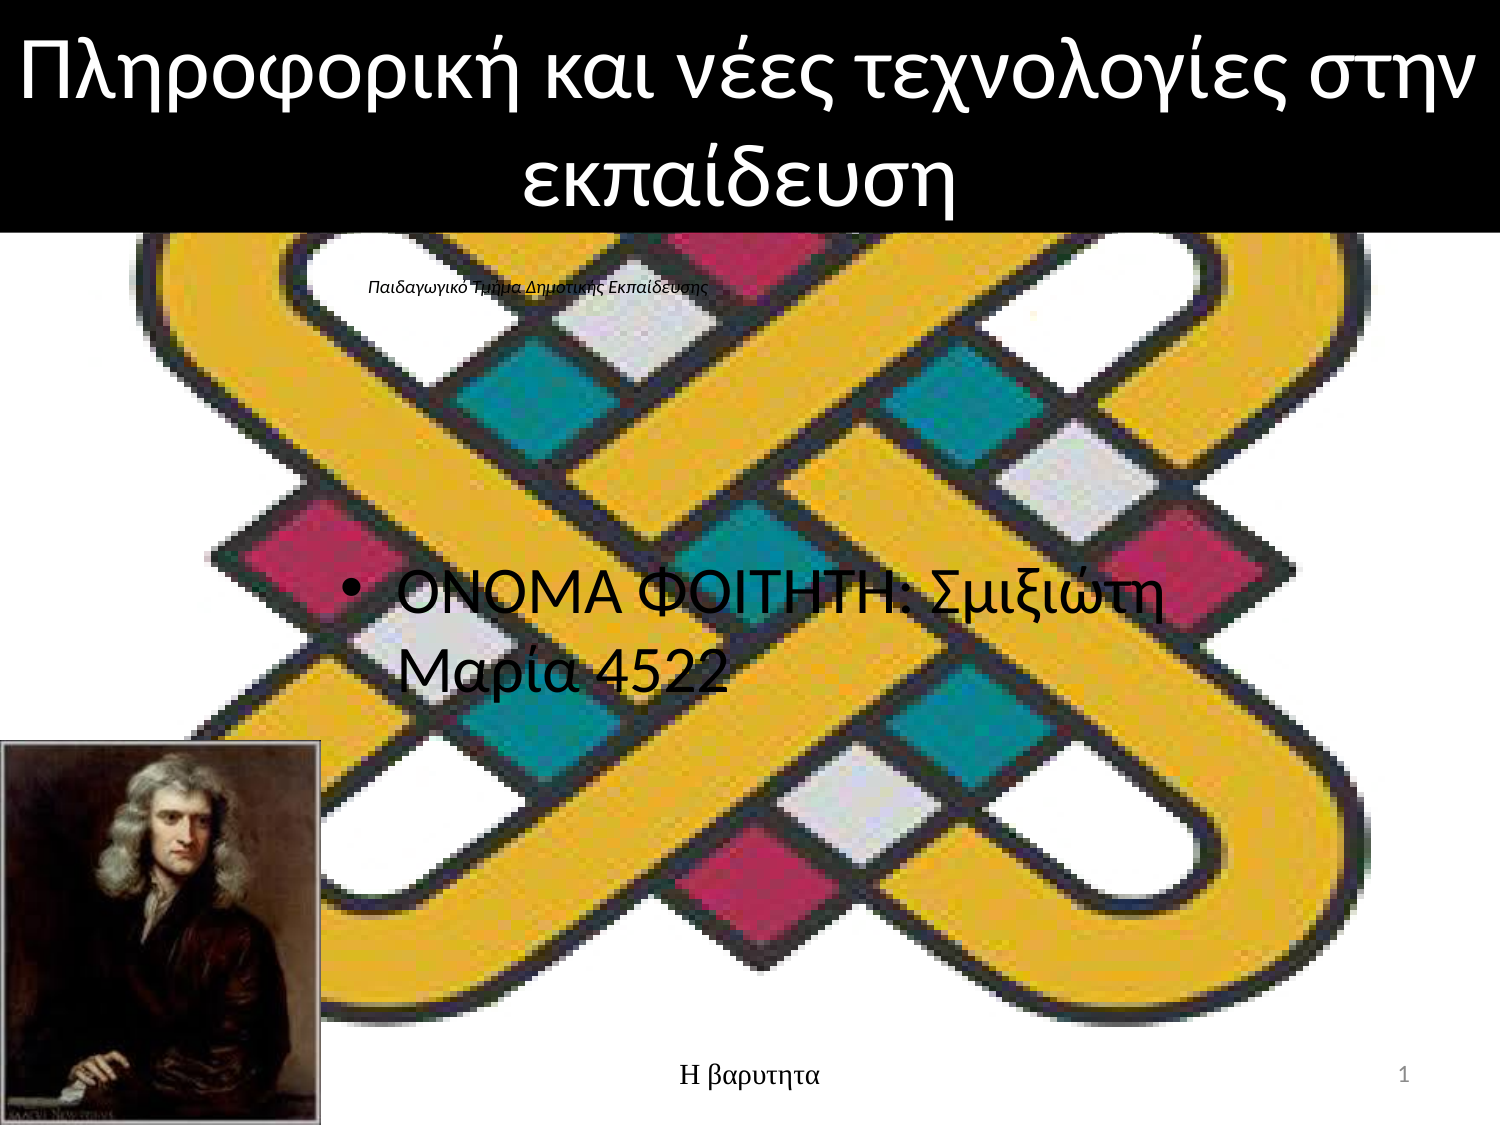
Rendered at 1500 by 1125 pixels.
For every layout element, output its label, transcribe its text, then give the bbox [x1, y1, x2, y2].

footer Η βαρυτητα [512, 1042, 988, 1103]
slide_number 1 [1074, 1042, 1425, 1103]
subtitle ΟΝΟΜΑ ΦΟΙΤΗΤΗ: Σμιξιώτη Μαρία 4522 [324, 538, 1375, 827]
picture [0, 233, 1500, 1125]
title Πληροφορική και νέες τεχνολογίες στην εκπαίδευση [0, 0, 1500, 233]
